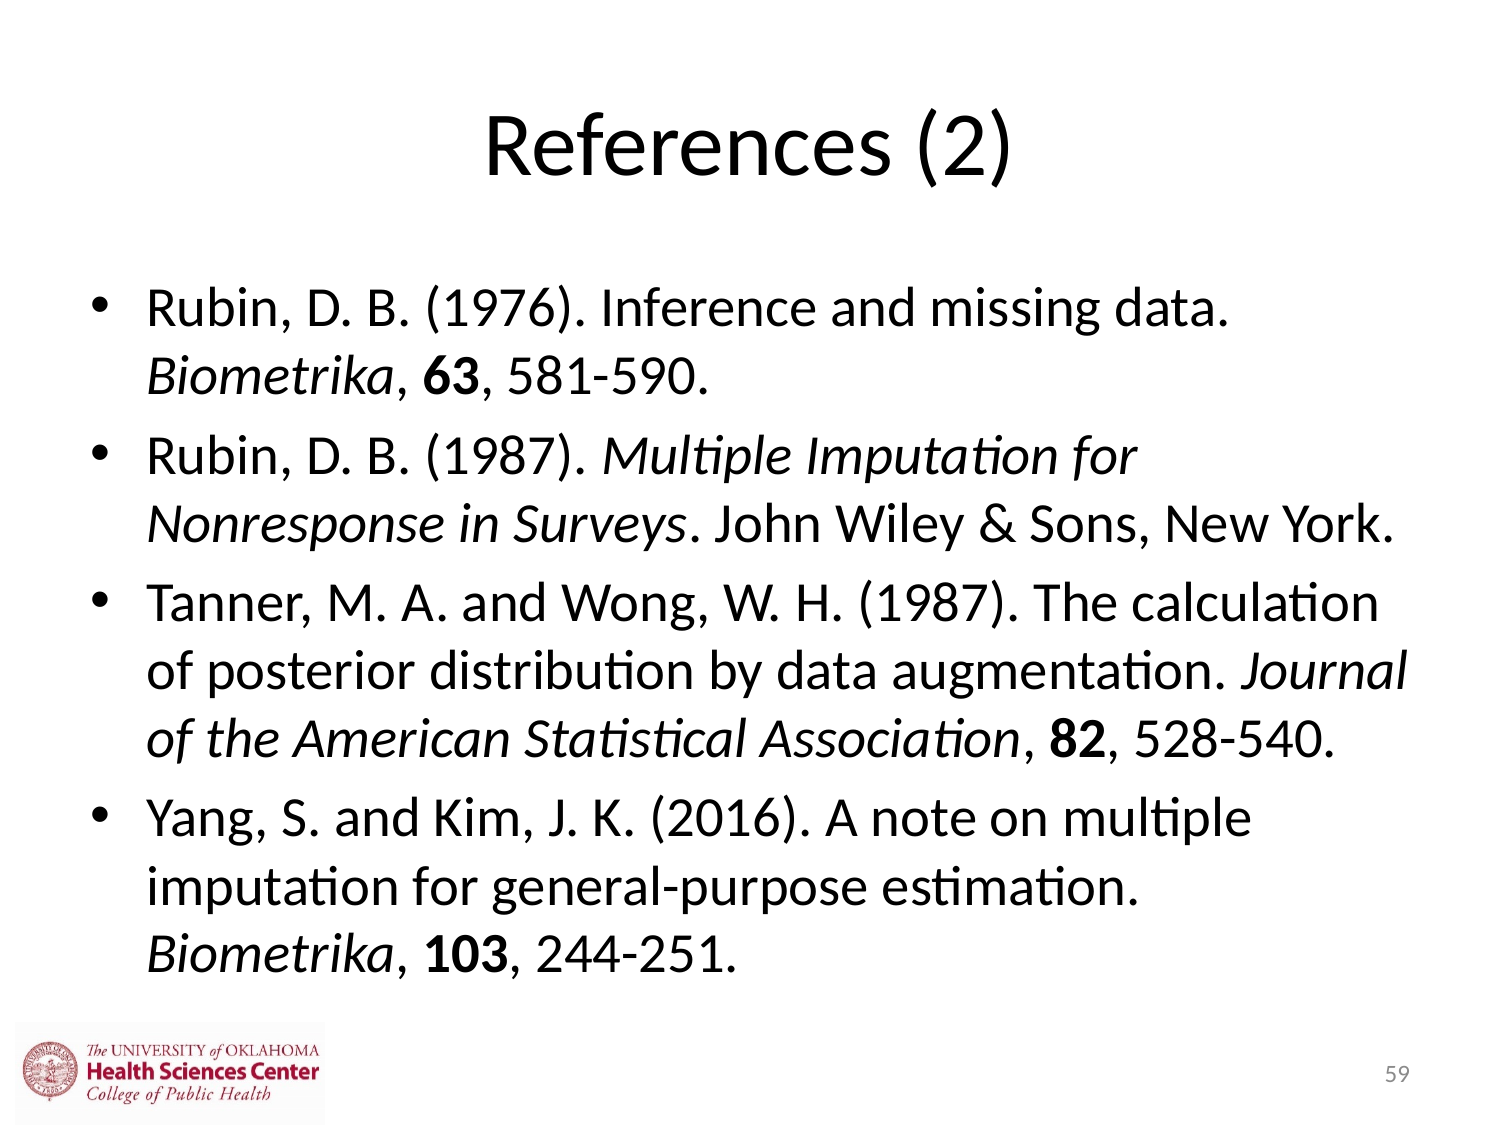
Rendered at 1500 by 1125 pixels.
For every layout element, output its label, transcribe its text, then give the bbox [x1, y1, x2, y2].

picture [15, 1022, 325, 1125]
title References (2) [75, 45, 1425, 233]
slide_number 59 [1074, 1042, 1425, 1103]
list Rubin, D. B. (1976). Inference and missing data. Biometrika, 63, 581-590. Rubin, D. B. (1987). Multiple Imputation for Nonresponse in Surveys. John Wiley & Sons, New York. Tanner, M. A. and Wong, W. H. (1987). The calculation of posterior distribution by data augmentation. Journal of the American Statistical Association, 82, 528-540. Yang, S. and Kim, J. K. (2016). A note on multiple imputation for general-purpose estimation. Biometrika, 103, 244-251. [75, 262, 1425, 1005]
